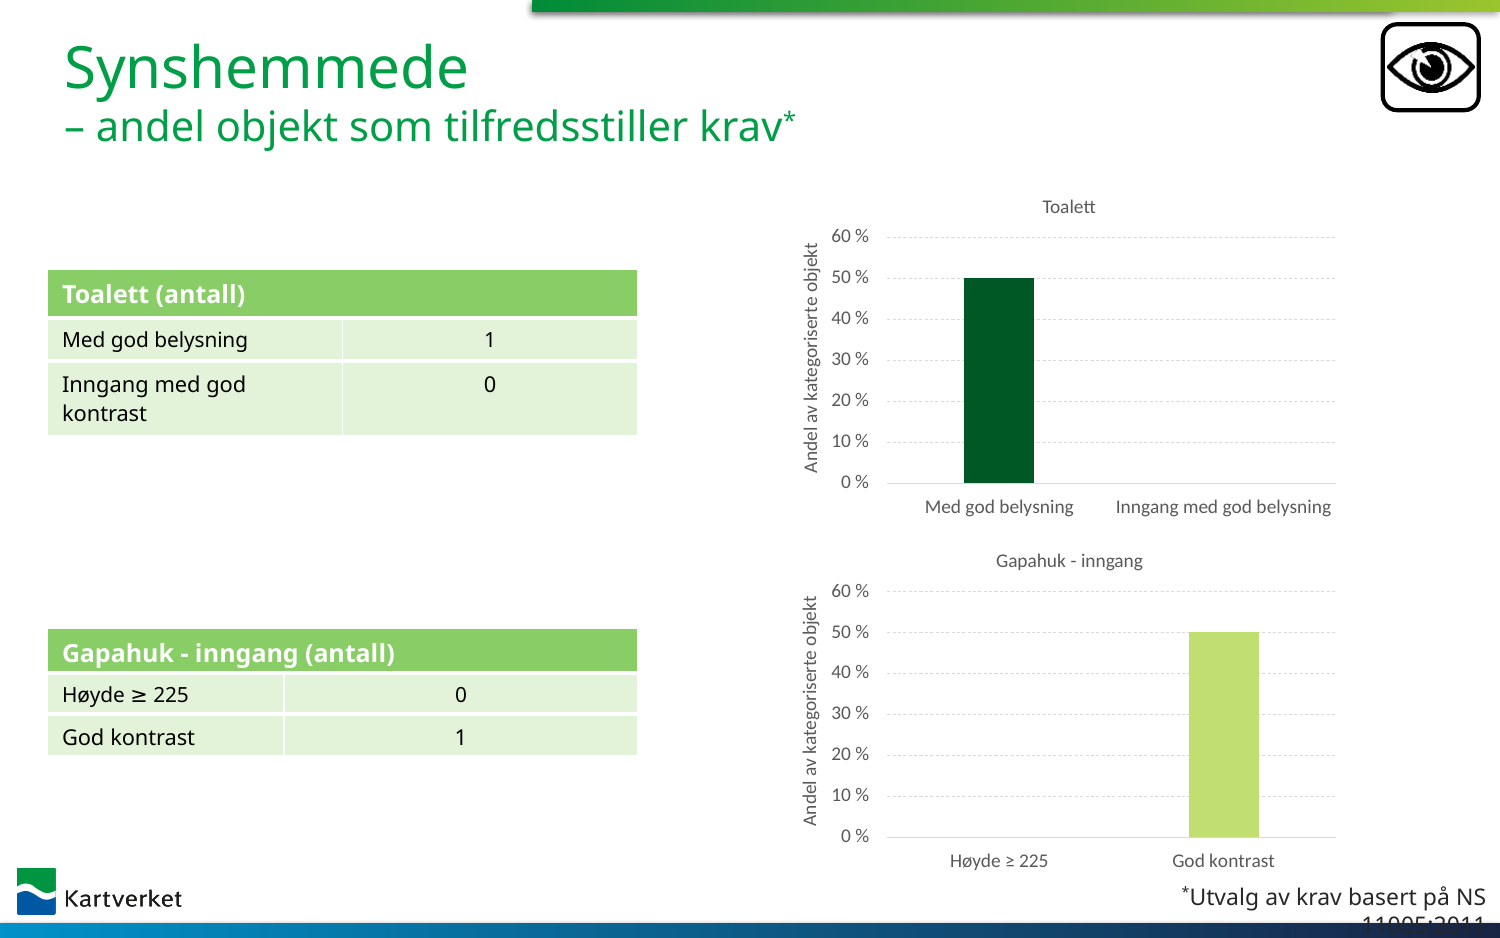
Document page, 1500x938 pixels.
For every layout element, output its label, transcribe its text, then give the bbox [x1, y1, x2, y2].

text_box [1382, 24, 1480, 111]
picture [791, 187, 1348, 526]
text_box Synshemmede – andel objekt som tilfredsstiller krav* [49, 24, 1431, 158]
table_cell Inngang med god kontrast [48, 363, 342, 435]
table_cell 1 [343, 320, 637, 359]
table_header Toalett (antall) [48, 270, 637, 316]
table_cell 0 [285, 675, 637, 712]
table_header Gapahuk - inngang (antall) [48, 629, 637, 671]
table_cell God kontrast [48, 716, 283, 755]
table_cell 0 [343, 363, 637, 435]
table_cell 1 [285, 716, 637, 755]
table_cell Med god belysning [48, 320, 342, 359]
picture [791, 541, 1348, 880]
table_cell Høyde ≥ 225 [48, 675, 283, 712]
text_box *Utvalg av krav basert på NS 11005:2011 [1068, 873, 1500, 938]
